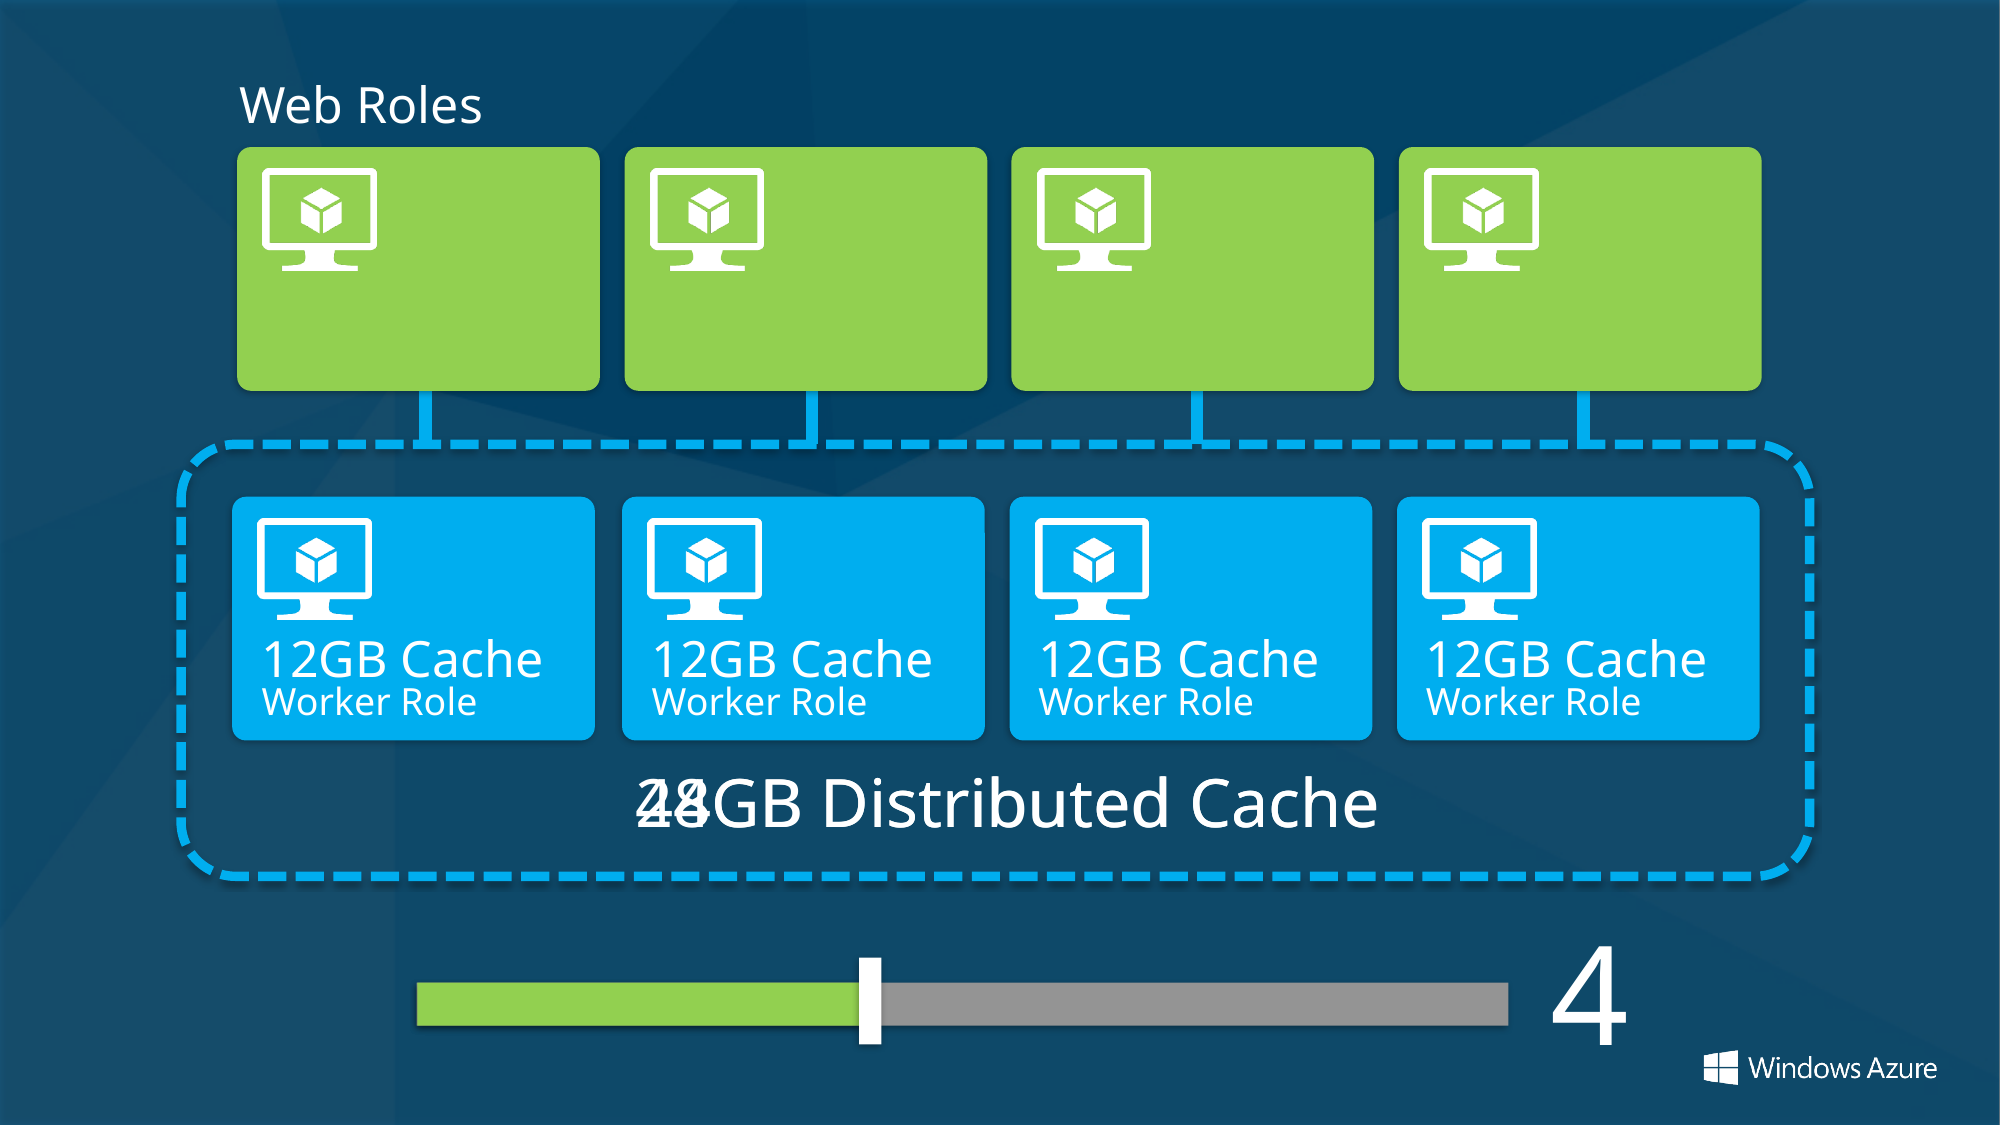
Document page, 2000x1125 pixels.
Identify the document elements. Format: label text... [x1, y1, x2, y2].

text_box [1009, 496, 1373, 741]
picture [0, 0, 2000, 1125]
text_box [416, 926, 1672, 1078]
text_box Web Roles [239, 85, 836, 134]
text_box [231, 496, 596, 741]
text_box [180, 443, 1811, 878]
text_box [236, 146, 601, 392]
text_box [425, 390, 1584, 445]
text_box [624, 146, 988, 392]
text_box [1011, 146, 1375, 392]
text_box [621, 496, 986, 741]
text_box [1396, 496, 1760, 741]
text_box 48GB Distributed Cache [569, 776, 1446, 841]
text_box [1398, 146, 1762, 392]
